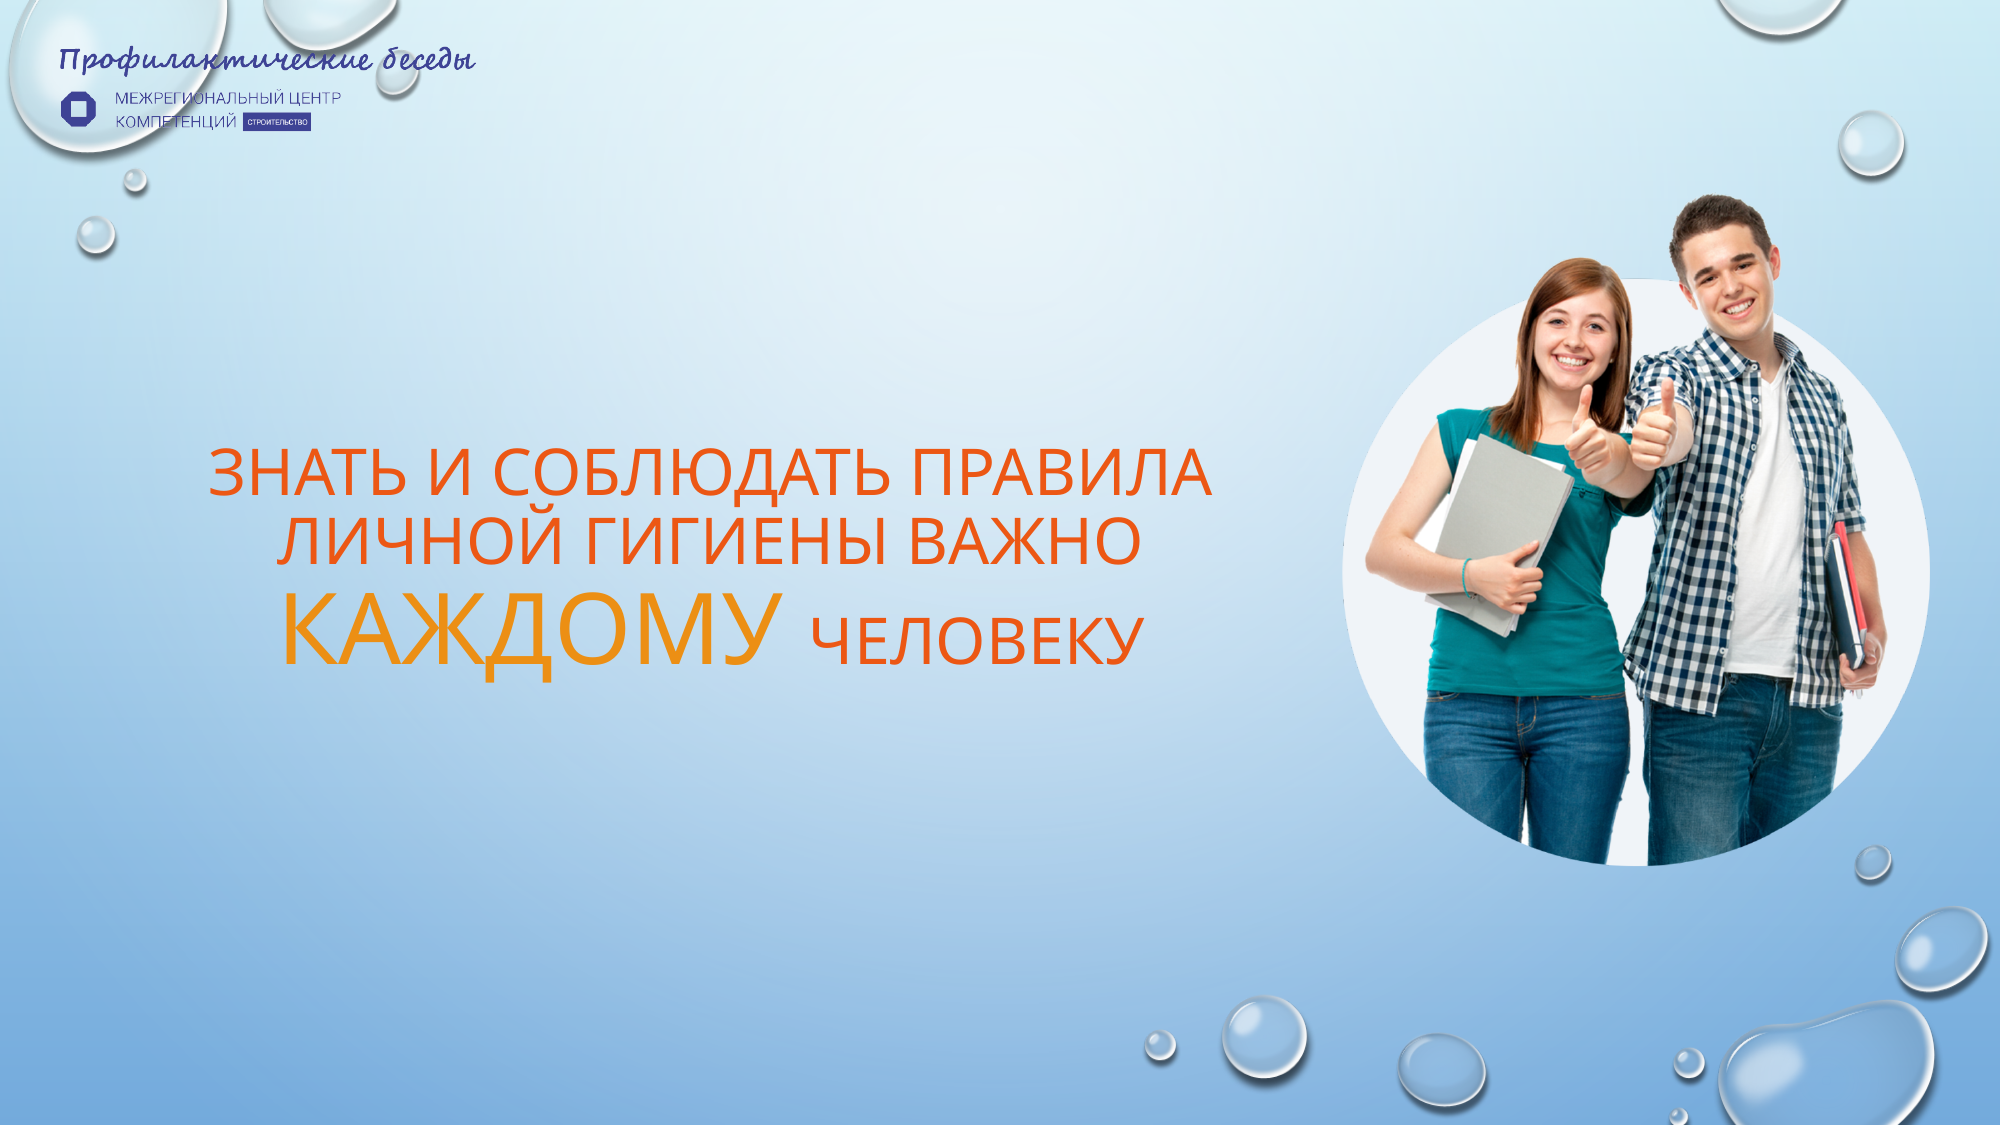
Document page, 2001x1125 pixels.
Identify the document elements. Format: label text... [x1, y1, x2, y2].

picture [0, 0, 2000, 1125]
title Знать и соблюдать правила личной гигиены важно каждому человеку [130, 431, 1292, 694]
